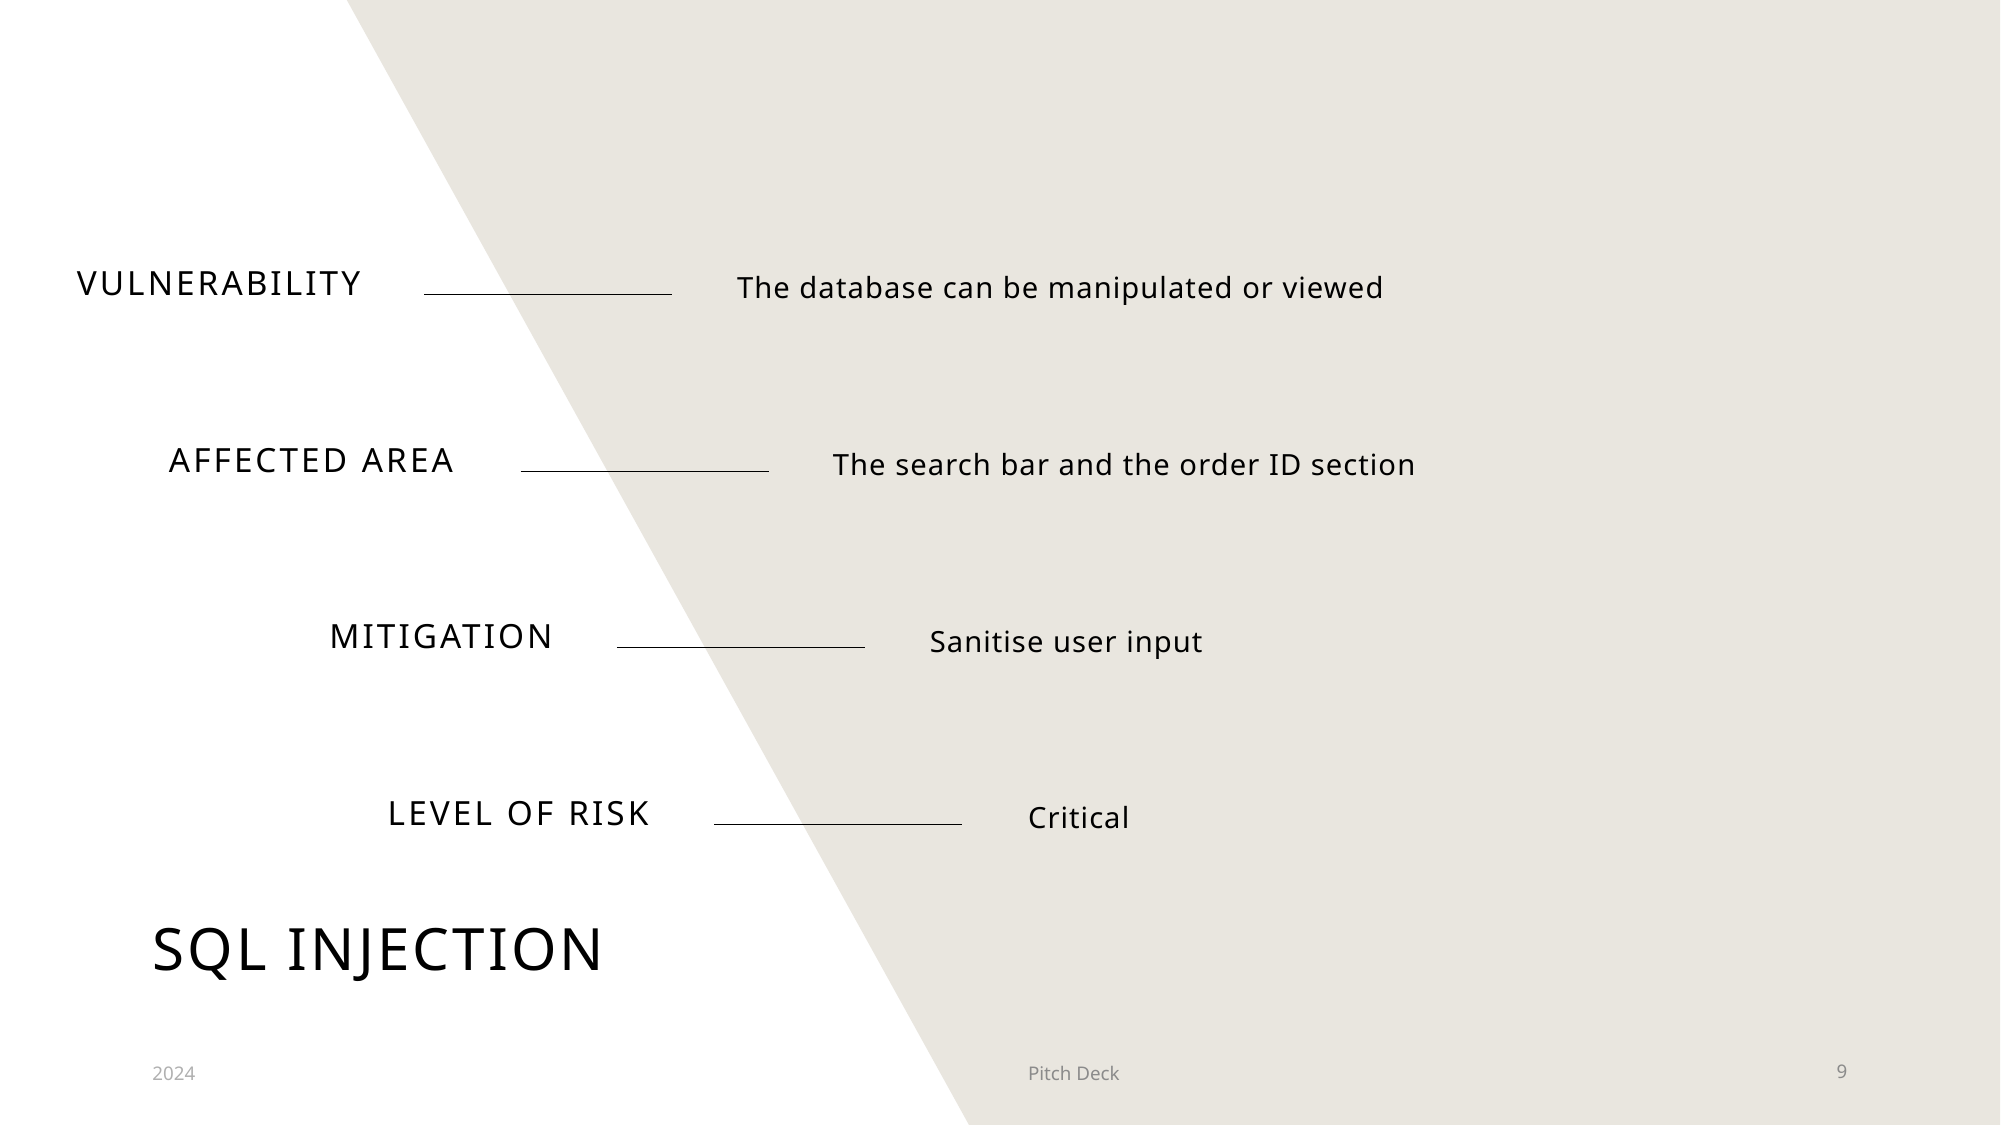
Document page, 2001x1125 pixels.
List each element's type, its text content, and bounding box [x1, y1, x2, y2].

list Mitigation [216, 596, 568, 681]
list Level of Risk [312, 772, 664, 858]
title SQL Injection [137, 903, 808, 1000]
footer Pitch Deck [1013, 1042, 1310, 1103]
list Sanitise user input [914, 616, 1824, 782]
list The database can be manipulated or viewed [722, 261, 1631, 428]
list Critical [1013, 791, 1922, 958]
slide_number 2024 [137, 1042, 588, 1103]
list Vulnerability [24, 242, 376, 328]
slide_number 9 [1773, 1042, 1863, 1103]
list The search bar and the order ID section [817, 438, 1727, 605]
list Affected Area [117, 419, 469, 504]
